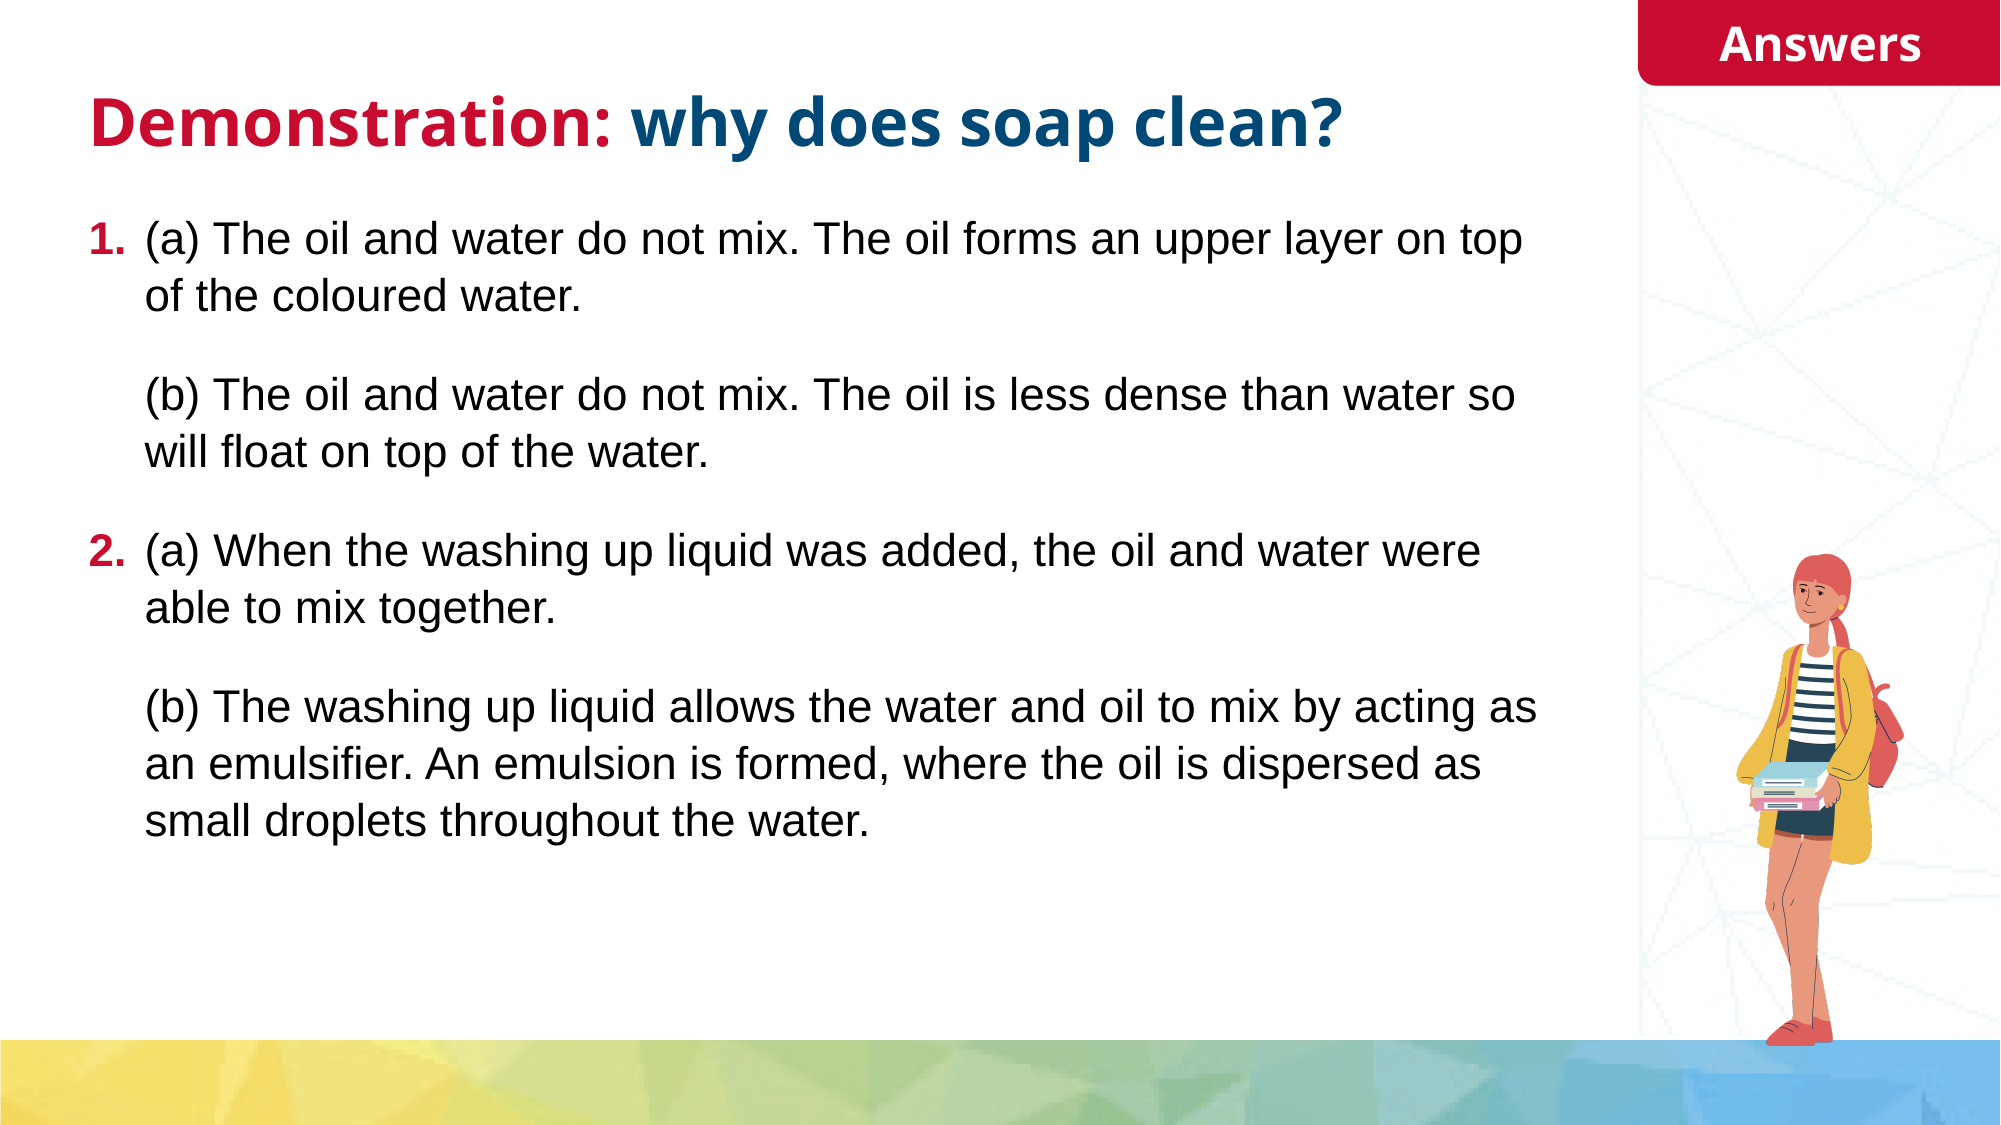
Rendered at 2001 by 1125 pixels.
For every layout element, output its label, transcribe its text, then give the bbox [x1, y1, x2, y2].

picture [0, 0, 2000, 1125]
title Demonstration: why does soap clean? [88, 88, 1565, 161]
list 1. (a) The oil and water do not mix. The oil forms an upper layer on top of the coloured water. (b) The oil and water do not mix. The oil is less dense than water so will float on top of the water. 2. (a) When the washing up liquid was added, the oil and water were able to mix together. (b) The washing up liquid allows the water and oil to mix by acting as an emulsifier. An emulsion is formed, where the oil is dispersed as small droplets throughout the water. [88, 206, 1565, 890]
